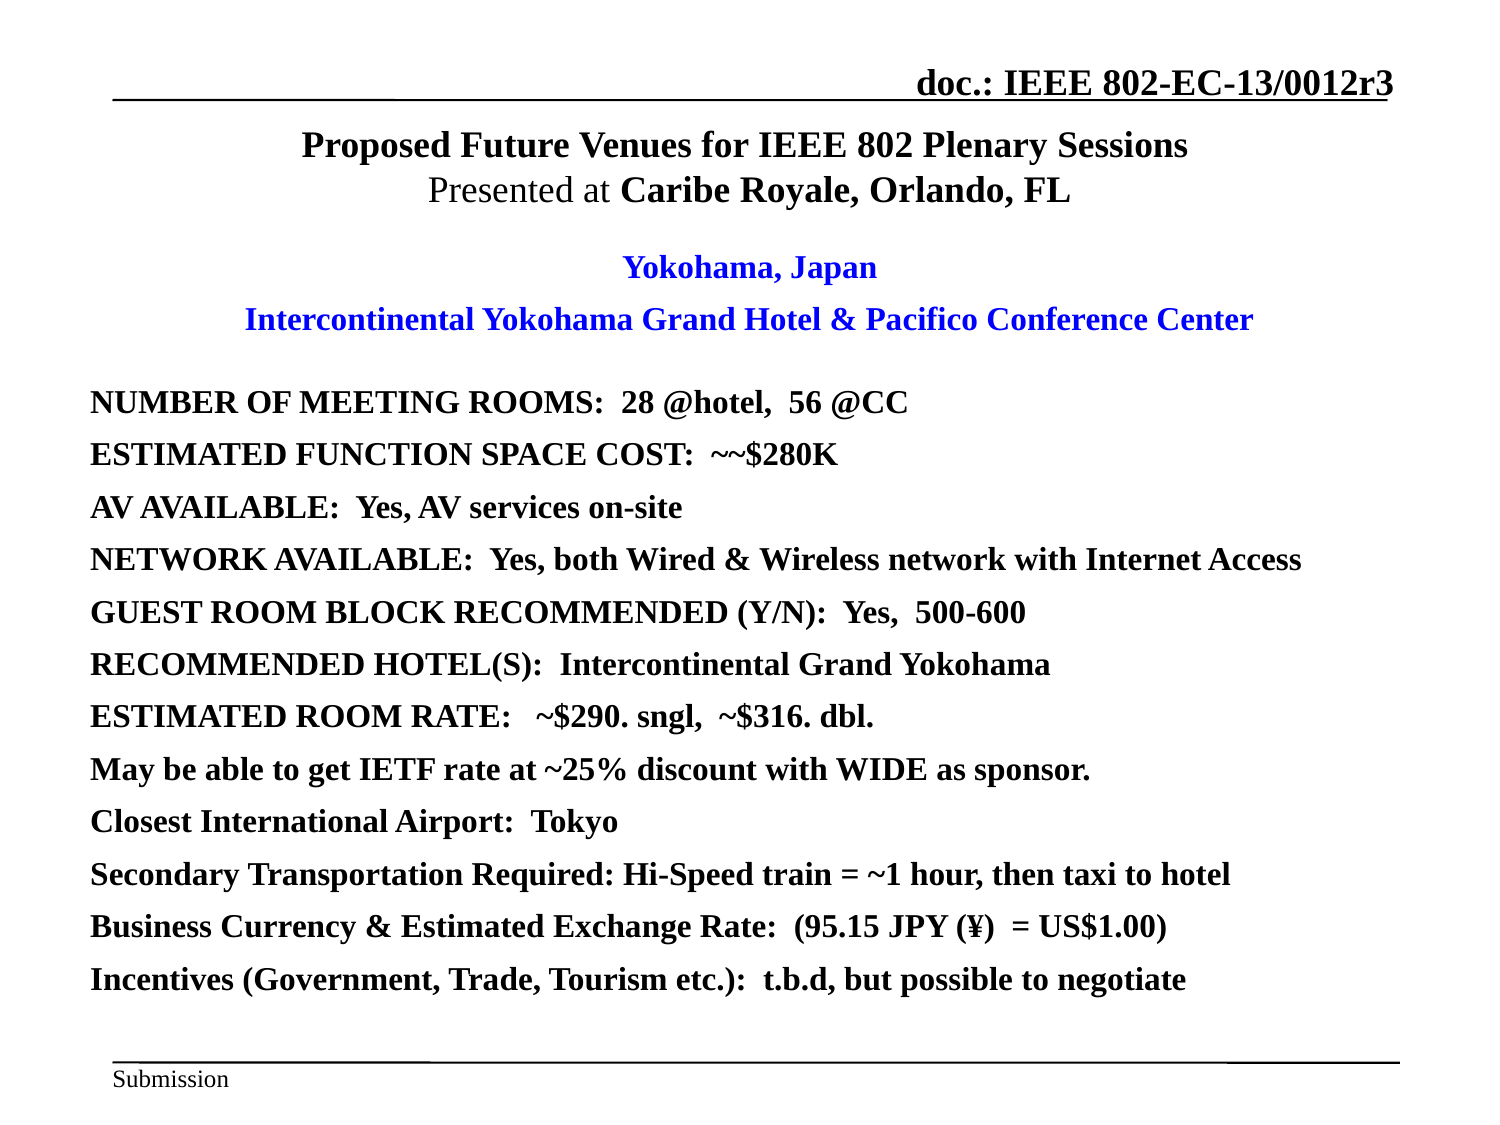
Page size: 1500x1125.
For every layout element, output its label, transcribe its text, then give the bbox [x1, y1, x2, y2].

list Yokohama, Japan Intercontinental Yokohama Grand Hotel & Pacifico Conference Center NUMBER OF MEETING ROOMS: 28 @hotel, 56 @CC Estimated Function Space Cost: ~~$280K AV AVAILABLE: Yes, AV services on-site NETWORK AVAILABLE: Yes, both Wired & Wireless network with Internet Access GUEST ROOM BLOCK RECOMMENDED (Y/N): Yes, 500-600 RECOMMENDED HOTEL(S): Intercontinental Grand Yokohama ESTIMATED ROOM RATE: ~$290. sngl, ~$316. dbl. May be able to get IETF rate at ~25% discount with WIDE as sponsor. Closest International Airport: Tokyo Secondary Transportation Required: Hi-Speed train = ~1 hour, then taxi to hotel Business Currency & Estimated Exchange Rate: (95.15 JPY (¥) = US$1.00) Incentives (Government, Trade, Tourism etc.): t.b.d, but possible to negotiate [74, 237, 1426, 1038]
title Proposed Future Venues for IEEE 802 Plenary Sessions Presented at Caribe Royale, Orlando, FL [74, 99, 1426, 231]
